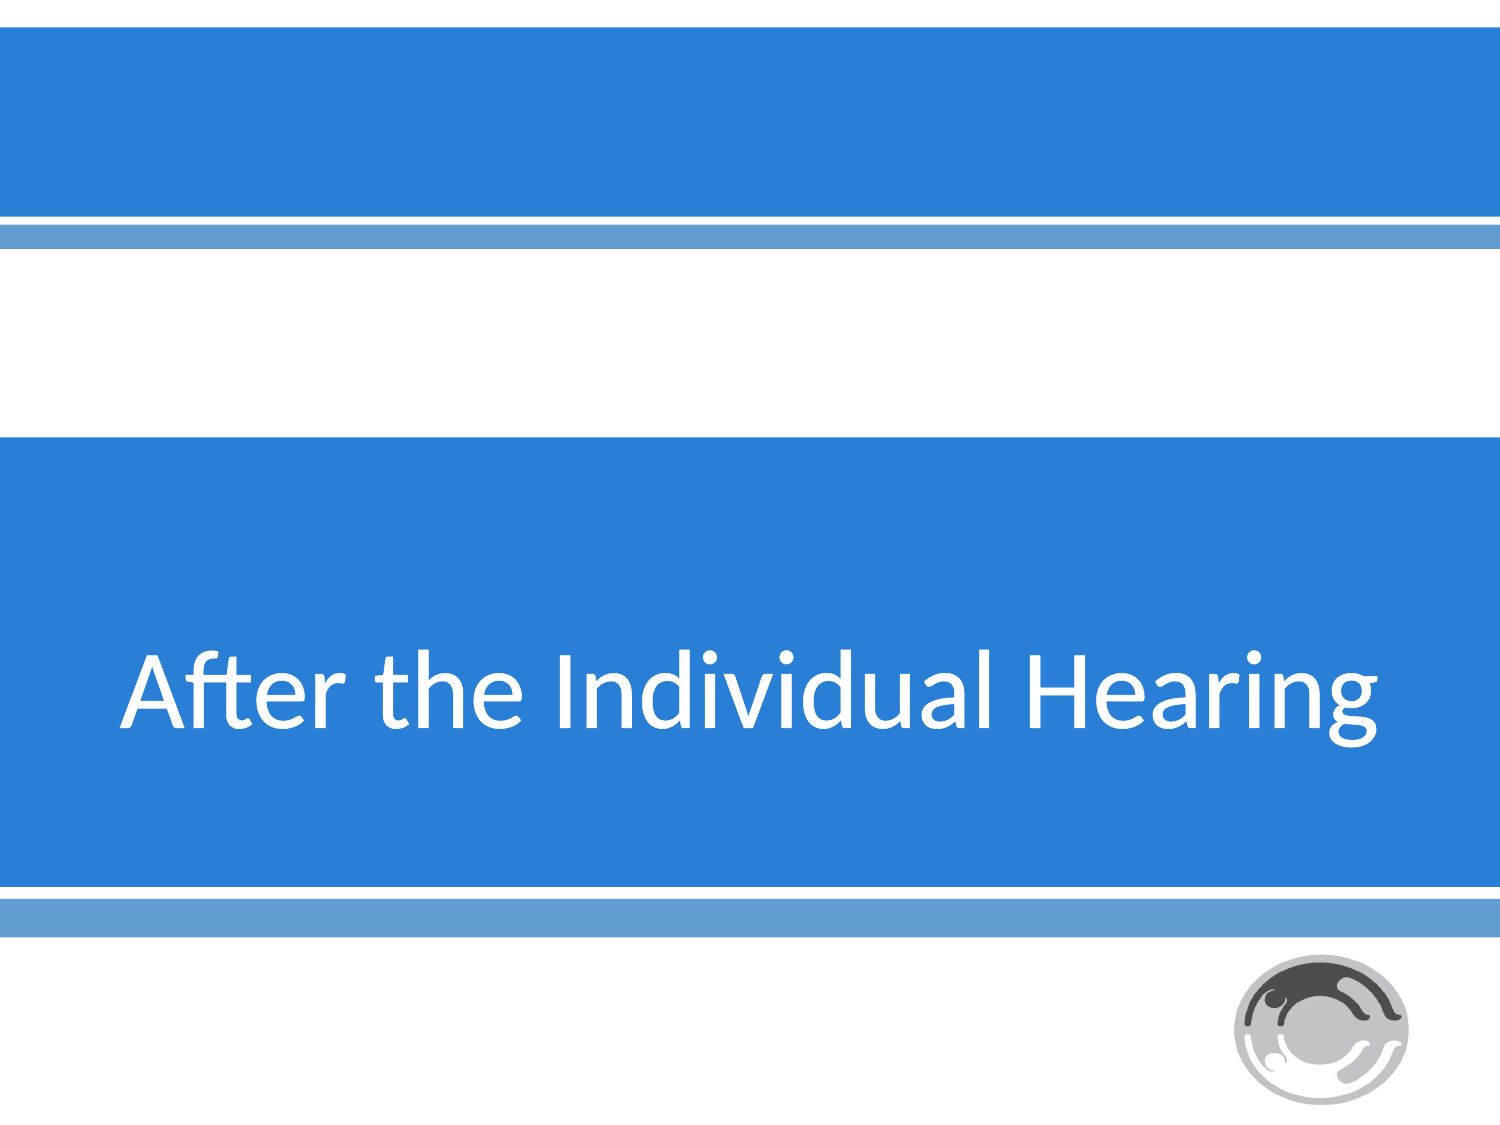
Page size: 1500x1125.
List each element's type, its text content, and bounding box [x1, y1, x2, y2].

title After the Individual Hearing [37, 431, 1463, 758]
picture [1234, 952, 1424, 1125]
